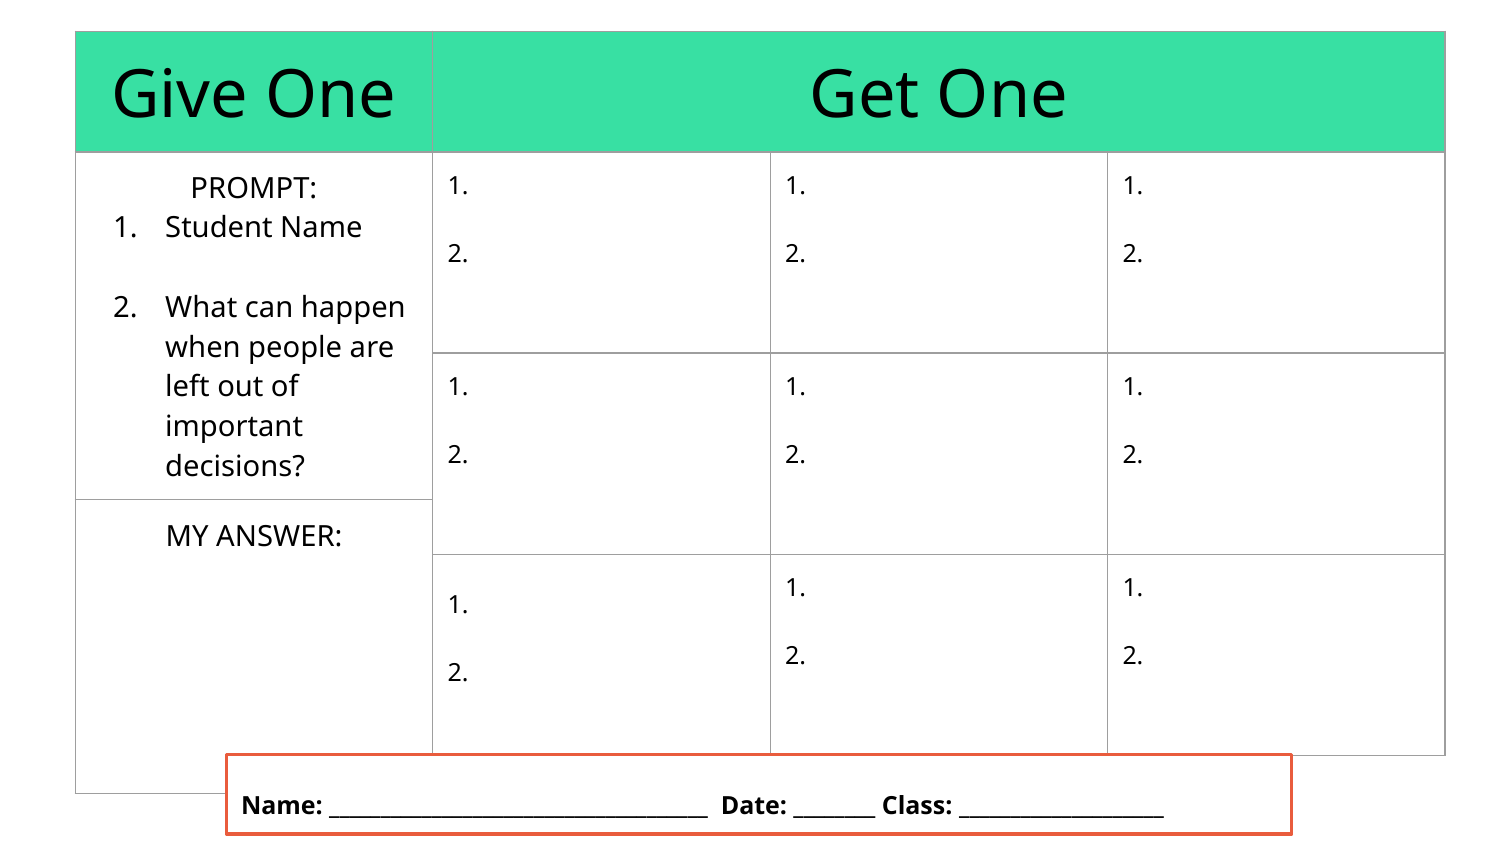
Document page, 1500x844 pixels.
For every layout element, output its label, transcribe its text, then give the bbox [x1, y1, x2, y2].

table_cell 1. 2. [1108, 555, 1444, 755]
table_cell 1. 2. [771, 354, 1107, 554]
table_cell 1. 2. [433, 555, 770, 754]
table_cell 1. 2. [433, 153, 770, 352]
table_cell 1. 2. [1108, 153, 1444, 352]
table_header Get One [433, 32, 1444, 151]
table_cell MY ANSWER: [76, 500, 432, 793]
table_cell 1. 2. [771, 153, 1107, 352]
table_cell 1. 2. [1108, 354, 1444, 554]
text_box Name: _____________________________________ Date: ________ Class: ____________________ [226, 754, 1292, 834]
table_cell 1. 2. [771, 555, 1107, 754]
table_header Give One [76, 32, 432, 151]
table_cell 1. 2. [433, 354, 770, 554]
table_cell PROMPT: Student Name What can happen when people are left out of important decisions? [76, 153, 432, 499]
